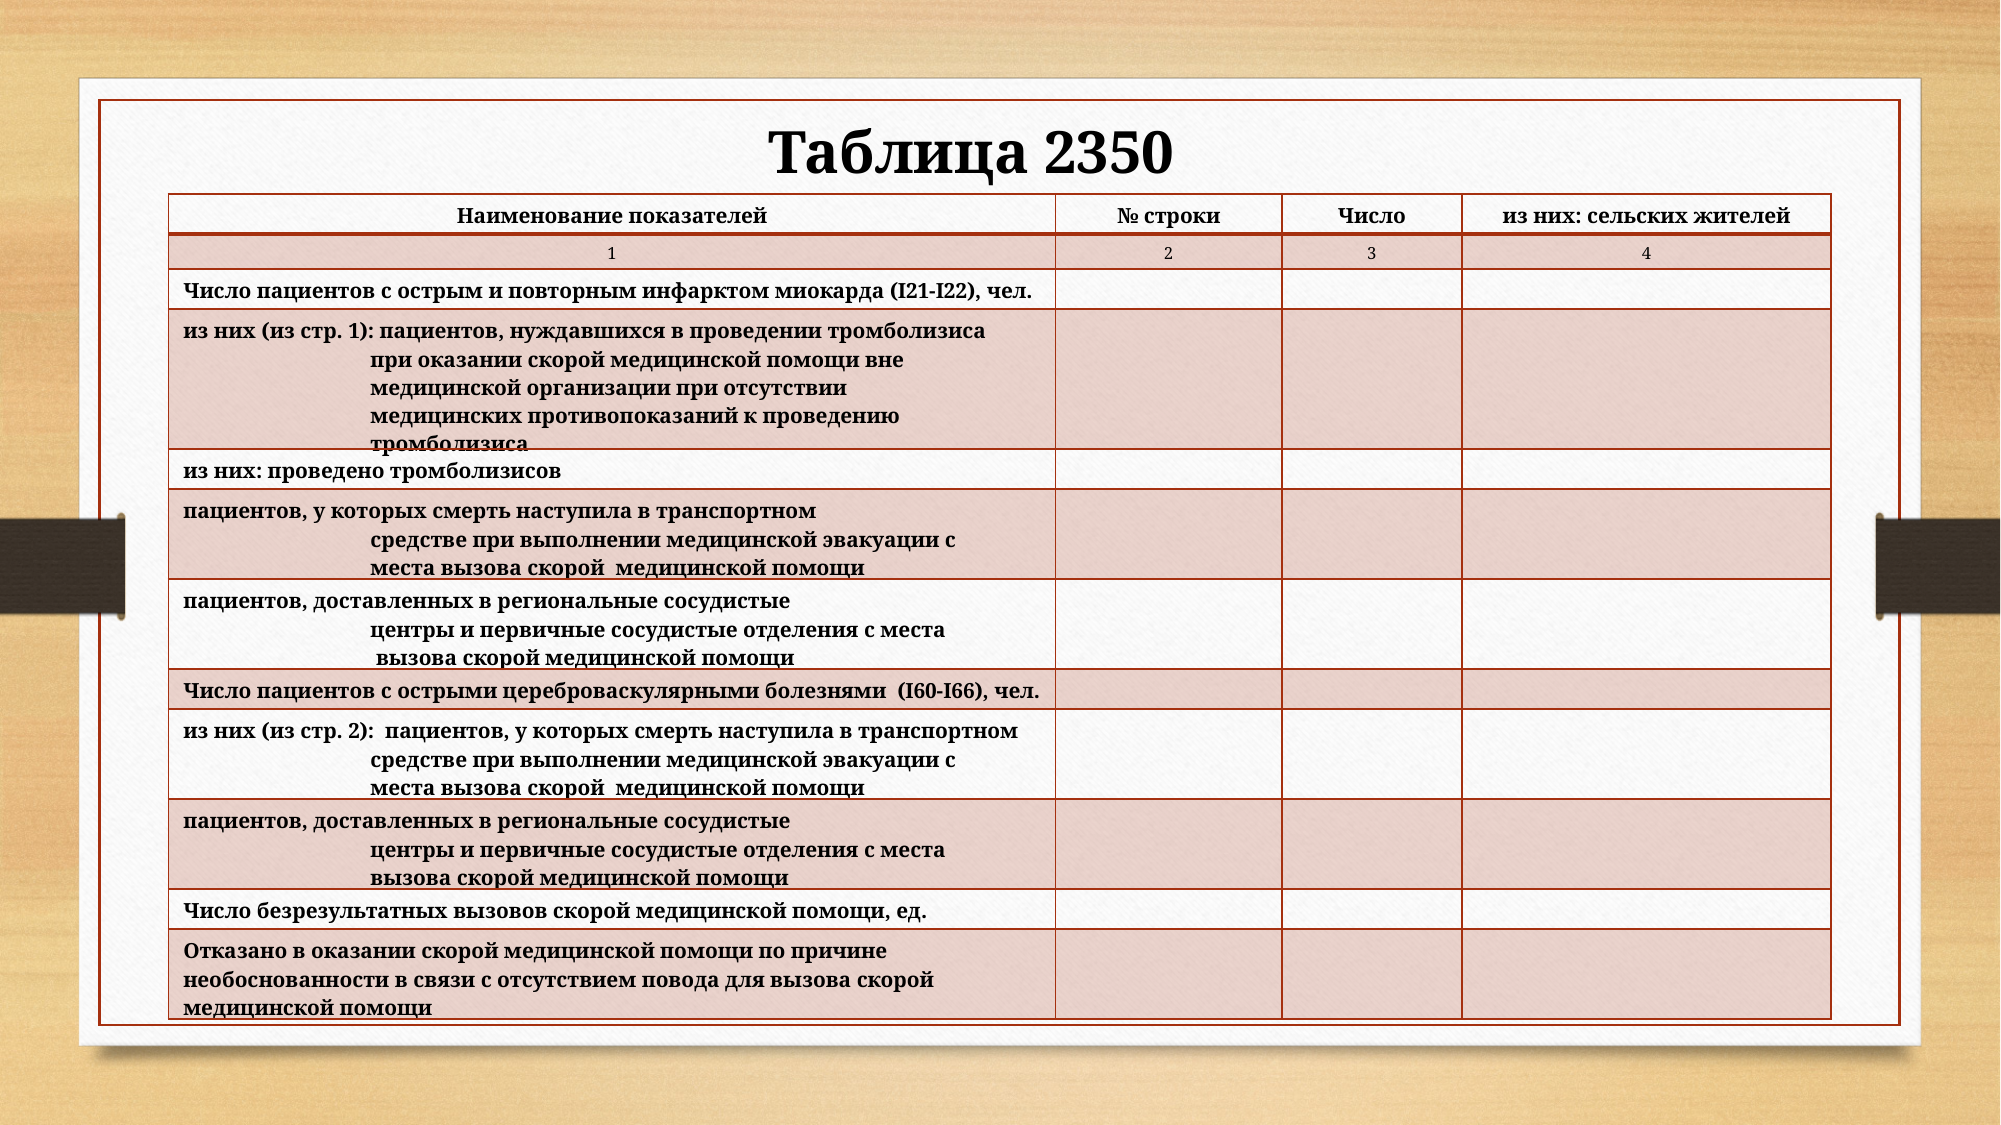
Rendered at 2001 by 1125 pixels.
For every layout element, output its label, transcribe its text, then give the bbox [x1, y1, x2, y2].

table_cell [1056, 270, 1281, 308]
table_cell [1463, 270, 1830, 308]
table_cell Число пациентов с острыми цереброваскулярными болезнями (I60-I66), чел. [169, 670, 1055, 708]
table_header из них: сельских жителей [1463, 195, 1830, 232]
table_cell из них (из стр. 1): пациентов, нуждавшихся в проведении тромболизиса при оказании скорой медицинской помощи вне медицинской организации при отсутствии медицинских противопоказаний к проведению тромболизиса [169, 310, 1055, 448]
table_cell [1283, 800, 1461, 888]
table_cell [1283, 490, 1461, 578]
table_cell [1283, 710, 1461, 798]
table_cell [1463, 710, 1830, 798]
table_cell 4 [1463, 236, 1830, 268]
table_header Число [1283, 195, 1461, 232]
table_cell [1056, 670, 1281, 708]
table_cell [1463, 670, 1830, 708]
text_box Таблица 2350 [753, 108, 1190, 193]
table_cell [1056, 580, 1281, 668]
table_cell [1056, 450, 1281, 488]
table_cell [1463, 580, 1830, 668]
table_cell 3 [1283, 236, 1461, 268]
table_cell [1283, 930, 1461, 1018]
table_cell [1463, 800, 1830, 888]
table_cell пациентов, у которых смерть наступила в транспортном средстве при выполнении медицинской эвакуации с места вызова скорой медицинской помощи [169, 490, 1055, 578]
table_cell [1283, 670, 1461, 708]
table_cell [1463, 310, 1830, 448]
table_cell [1283, 270, 1461, 308]
table_cell [1463, 930, 1830, 1018]
table_cell 2 [1056, 236, 1281, 268]
table_cell Отказано в оказании скорой медицинской помощи по причине необоснованности в связи с отсутствием повода для вызова скорой медицинской помощи [169, 930, 1055, 1018]
table_cell [1463, 490, 1830, 578]
table_cell пациентов, доставленных в региональные сосудистые центры и первичные сосудистые отделения с места вызова скорой медицинской помощи [169, 800, 1055, 888]
table_cell Число безрезультатных вызовов скорой медицинской помощи, ед. [169, 890, 1055, 928]
table_header № строки [1056, 195, 1281, 232]
table_cell [1056, 890, 1281, 928]
table_cell из них: проведено тромболизисов [169, 450, 1055, 488]
table_cell 1 [169, 236, 1055, 268]
table_cell [1056, 310, 1281, 448]
table_cell [1283, 450, 1461, 488]
table_cell [1463, 890, 1830, 928]
table_cell [1283, 310, 1461, 448]
table_cell [1056, 800, 1281, 888]
table_cell Число пациентов с острым и повторным инфарктом миокарда (I21-I22), чел. [169, 270, 1055, 308]
table_cell пациентов, доставленных в региональные сосудистые центры и первичные сосудистые отделения с места вызова скорой медицинской помощи [169, 580, 1055, 668]
table_cell [1283, 580, 1461, 668]
table_cell [1056, 710, 1281, 798]
table_header Наименование показателей [169, 195, 1055, 232]
picture [0, 0, 2001, 1125]
table_cell из них (из стр. 2): пациентов, у которых смерть наступила в транспортном средстве при выполнении медицинской эвакуации с места вызова скорой медицинской помощи [169, 710, 1055, 798]
table_cell [1056, 490, 1281, 578]
table_cell [1056, 930, 1281, 1018]
table_cell [1283, 890, 1461, 928]
table_cell [1463, 450, 1830, 488]
